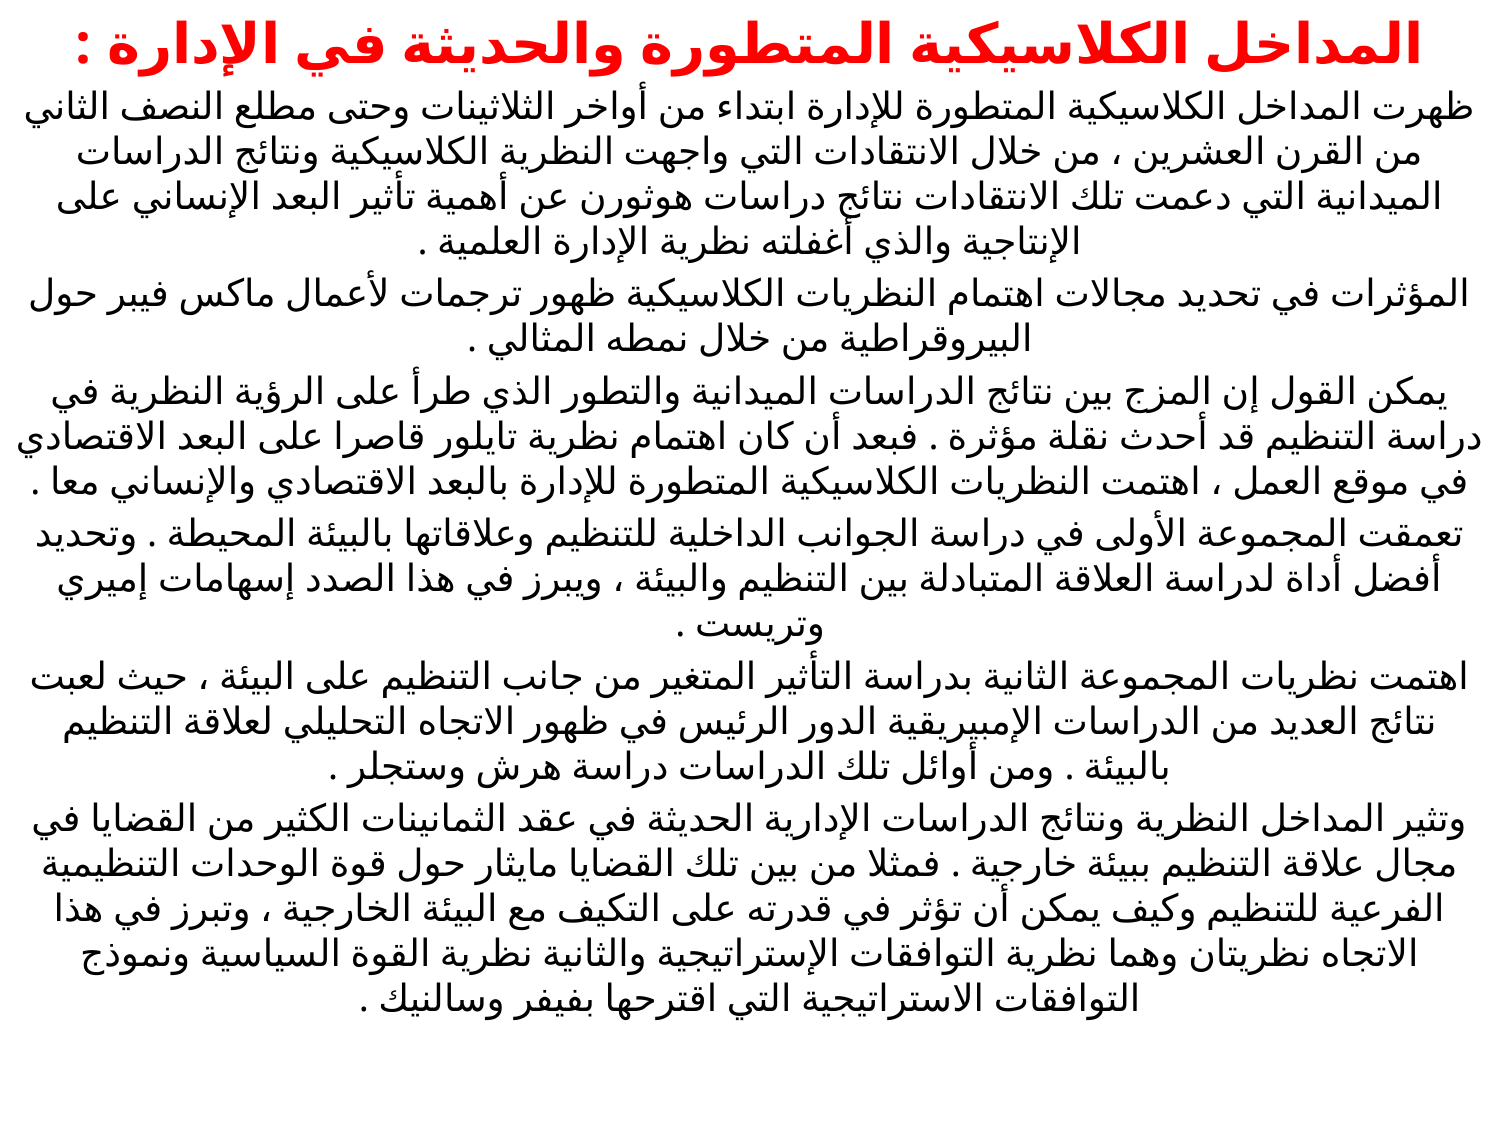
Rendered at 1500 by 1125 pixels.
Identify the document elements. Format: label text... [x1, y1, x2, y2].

subtitle المداخل الكلاسيكية المتطورة والحديثة في الإدارة : ظهرت المداخل الكلاسيكية المتطورة للإدارة ابتداء من أواخر الثلاثينات وحتى مطلع النصف الثاني من القرن العشرين ، من خلال الانتقادات التي واجهت النظرية الكلاسيكية ونتائج الدراسات الميدانية التي دعمت تلك الانتقادات نتائج دراسات هوثورن عن أهمية تأثير البعد الإنساني على الإنتاجية والذي أغفلته نظرية الإدارة العلمية . المؤثرات في تحديد مجالات اهتمام النظريات الكلاسيكية ظهور ترجمات لأعمال ماكس فيبر حول البيروقراطية من خلال نمطه المثالي . يمكن القول إن المزج بين نتائج الدراسات الميدانية والتطور الذي طرأ على الرؤية النظرية في دراسة التنظيم قد أحدث نقلة مؤثرة . فبعد أن كان اهتمام نظرية تايلور قاصرا على البعد الاقتصادي في موقع العمل ، اهتمت النظريات الكلاسيكية المتطورة للإدارة بالبعد الاقتصادي والإنساني معا . تعمقت المجموعة الأولى في دراسة الجوانب الداخلية للتنظيم وعلاقاتها بالبيئة المحيطة . وتحديد أفضل أداة لدراسة العلاقة المتبادلة بين التنظيم والبيئة ، ويبرز في هذا الصدد إسهامات إميري وتريست . اهتمت نظريات المجموعة الثانية بدراسة التأثير المتغير من جانب التنظيم على البيئة ، حيث لعبت نتائج العديد من الدراسات الإمبيريقية الدور الرئيس في ظهور الاتجاه التحليلي لعلاقة التنظيم بالبيئة . ومن أوائل تلك الدراسات دراسة هرش وستجلر . وتثير المداخل النظرية ونتائج الدراسات الإدارية الحديثة في عقد الثمانينات الكثير من القضايا في مجال علاقة التنظيم ببيئة خارجية . فمثلا من بين تلك القضايا مايثار حول قوة الوحدات التنظيمية الفرعية للتنظيم وكيف يمكن أن تؤثر في قدرته على التكيف مع البيئة الخارجية ، وتبرز في هذا الاتجاه نظريتان وهما نظرية التوافقات الإستراتيجية والثانية نظرية القوة السياسية ونموذج التوافقات الاستراتيجية التي اقترحها بفيفر وسالنيك . [0, 0, 1500, 1125]
